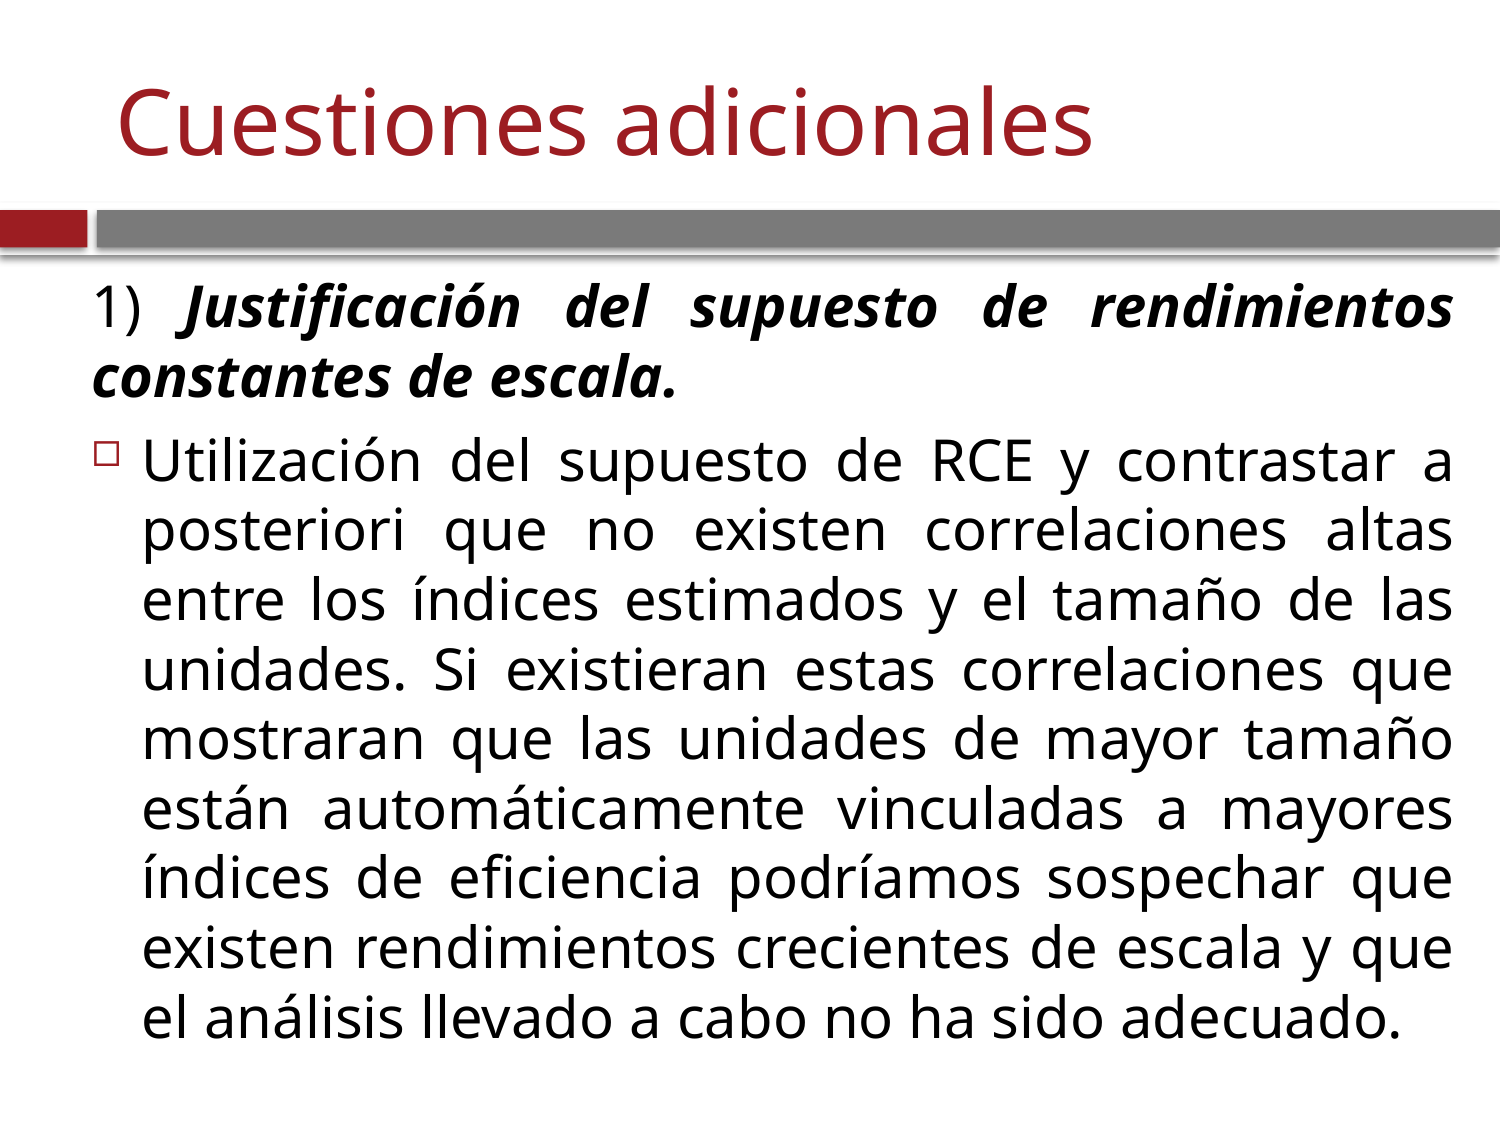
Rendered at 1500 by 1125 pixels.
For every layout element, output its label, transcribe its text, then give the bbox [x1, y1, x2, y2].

title Cuestiones adicionales [100, 37, 1438, 200]
list 1) Justificación del supuesto de rendimientos constantes de escala. Utilización del supuesto de RCE y contrastar a posteriori que no existen correlaciones altas entre los índices estimados y el tamaño de las unidades. Si existieran estas correlaciones que mostraran que las unidades de mayor tamaño están automáticamente vinculadas a mayores índices de eficiencia podríamos sospechar que existen rendimientos crecientes de escala y que el análisis llevado a cabo no ha sido adecuado. [76, 262, 1471, 1125]
